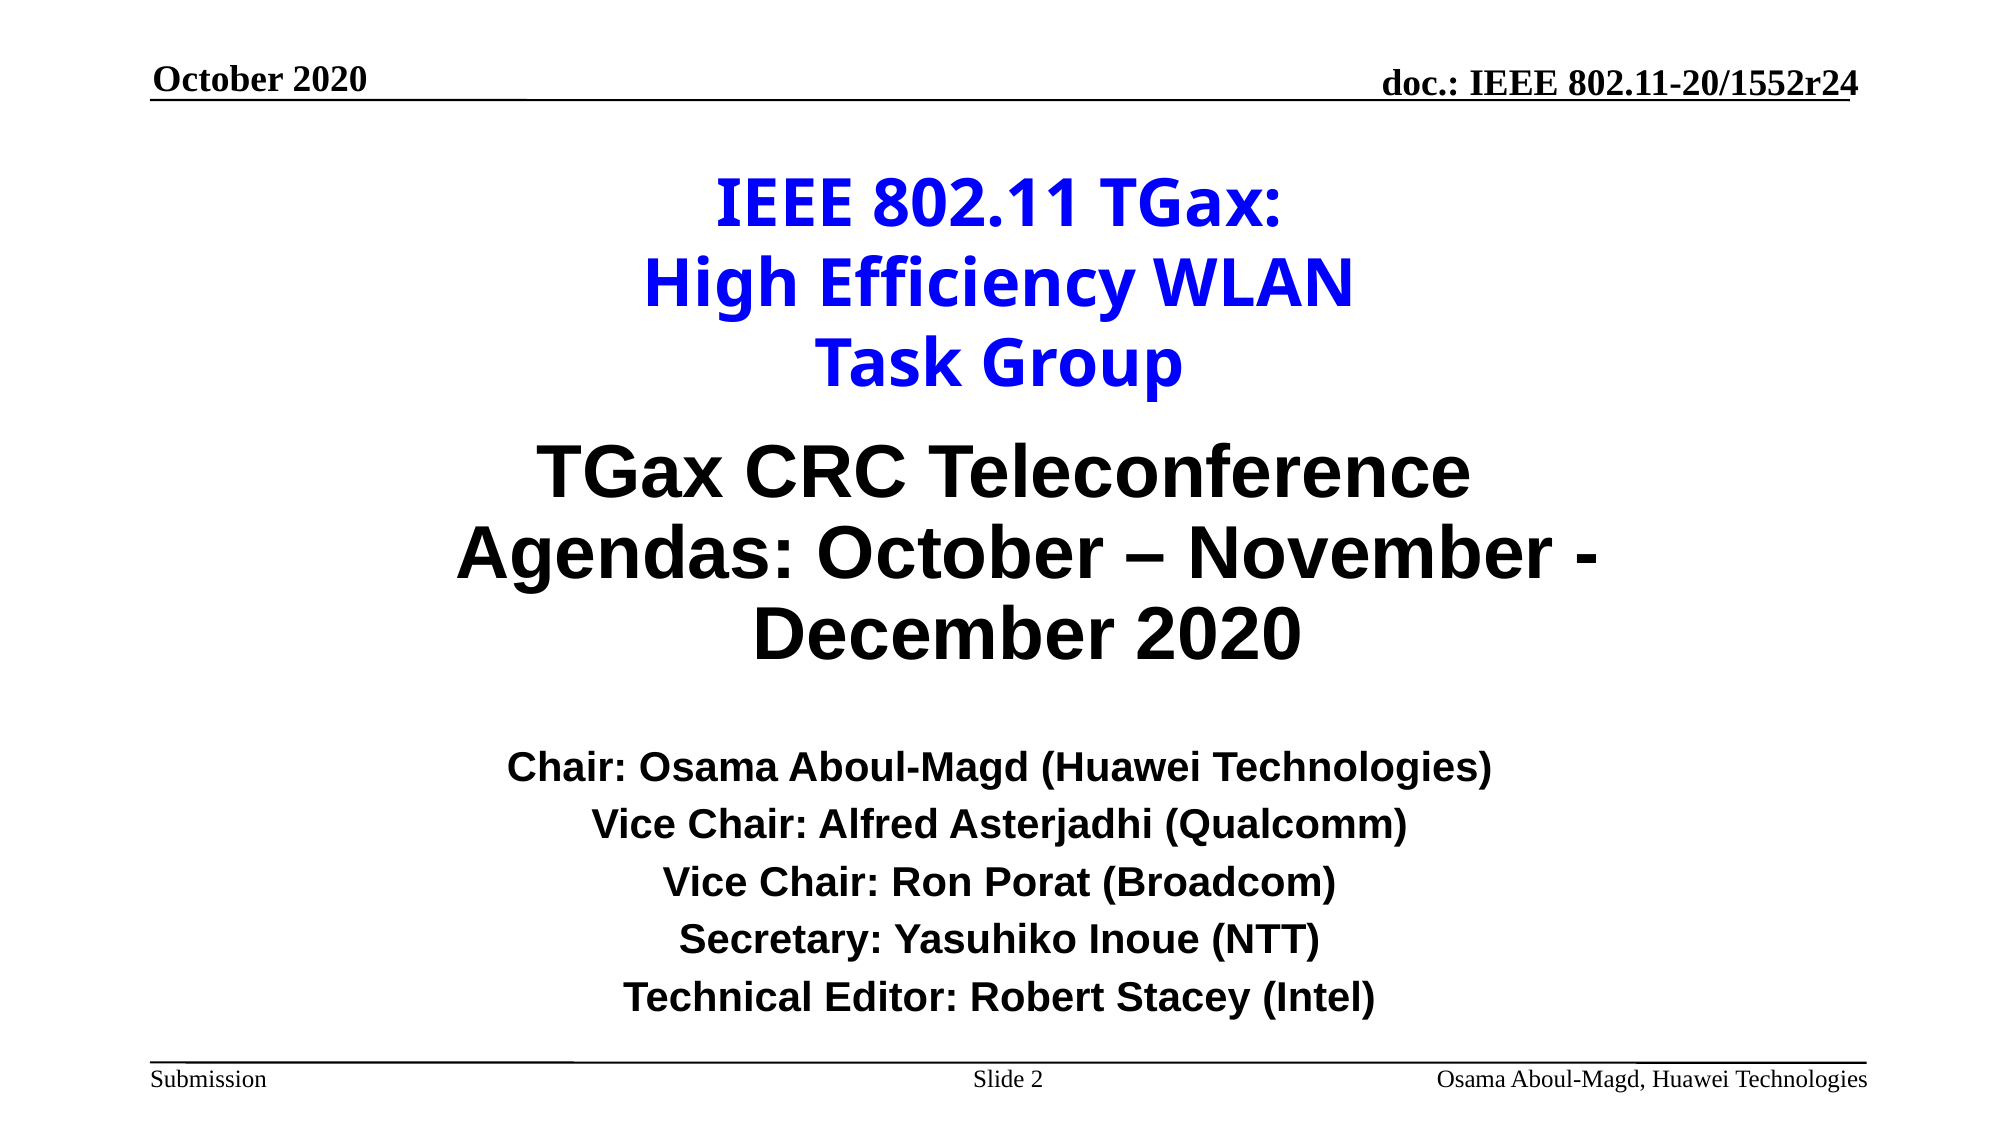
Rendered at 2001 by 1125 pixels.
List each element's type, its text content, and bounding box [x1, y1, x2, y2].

list TGax CRC Teleconference Agendas: October – November - December 2020 Chair: Osama Aboul-Magd (Huawei Technologies) Vice Chair: Alfred Asterjadhi (Qualcomm) Vice Chair: Ron Porat (Broadcom) Secretary: Yasuhiko Inoue (NTT) Technical Editor: Robert Stacey (Intel) [362, 424, 1638, 913]
slide_number Slide 2 [950, 1061, 1067, 1123]
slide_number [152, 54, 563, 100]
footer Osama Aboul-Magd, Huawei Technologies [1171, 1061, 1869, 1093]
title IEEE 802.11 TGax: High Efficiency WLAN Task Group [149, 112, 1850, 288]
